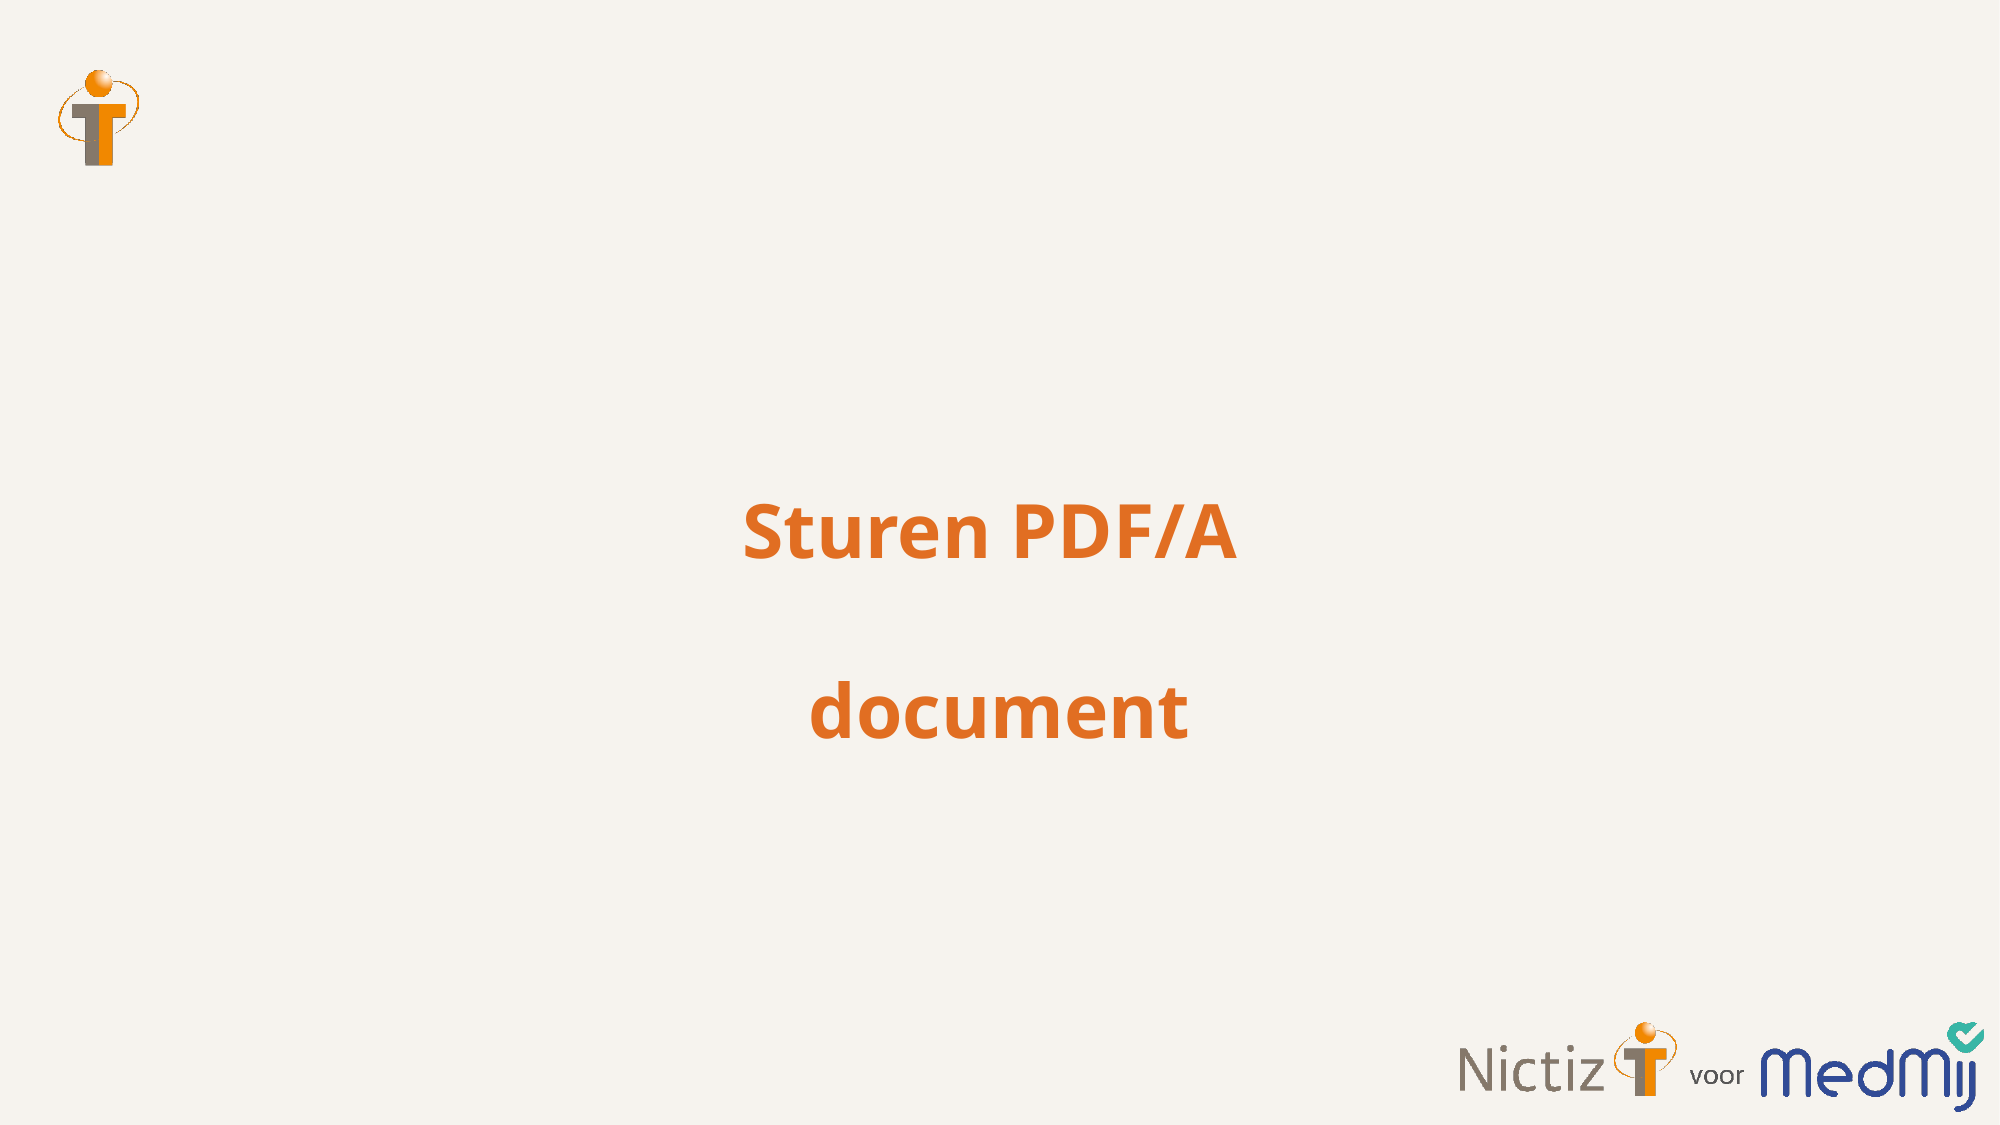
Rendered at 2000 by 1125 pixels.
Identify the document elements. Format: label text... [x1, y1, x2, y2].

title Sturen PDF/A document [155, 386, 1844, 848]
picture [50, 66, 151, 187]
picture [1457, 1019, 1988, 1113]
